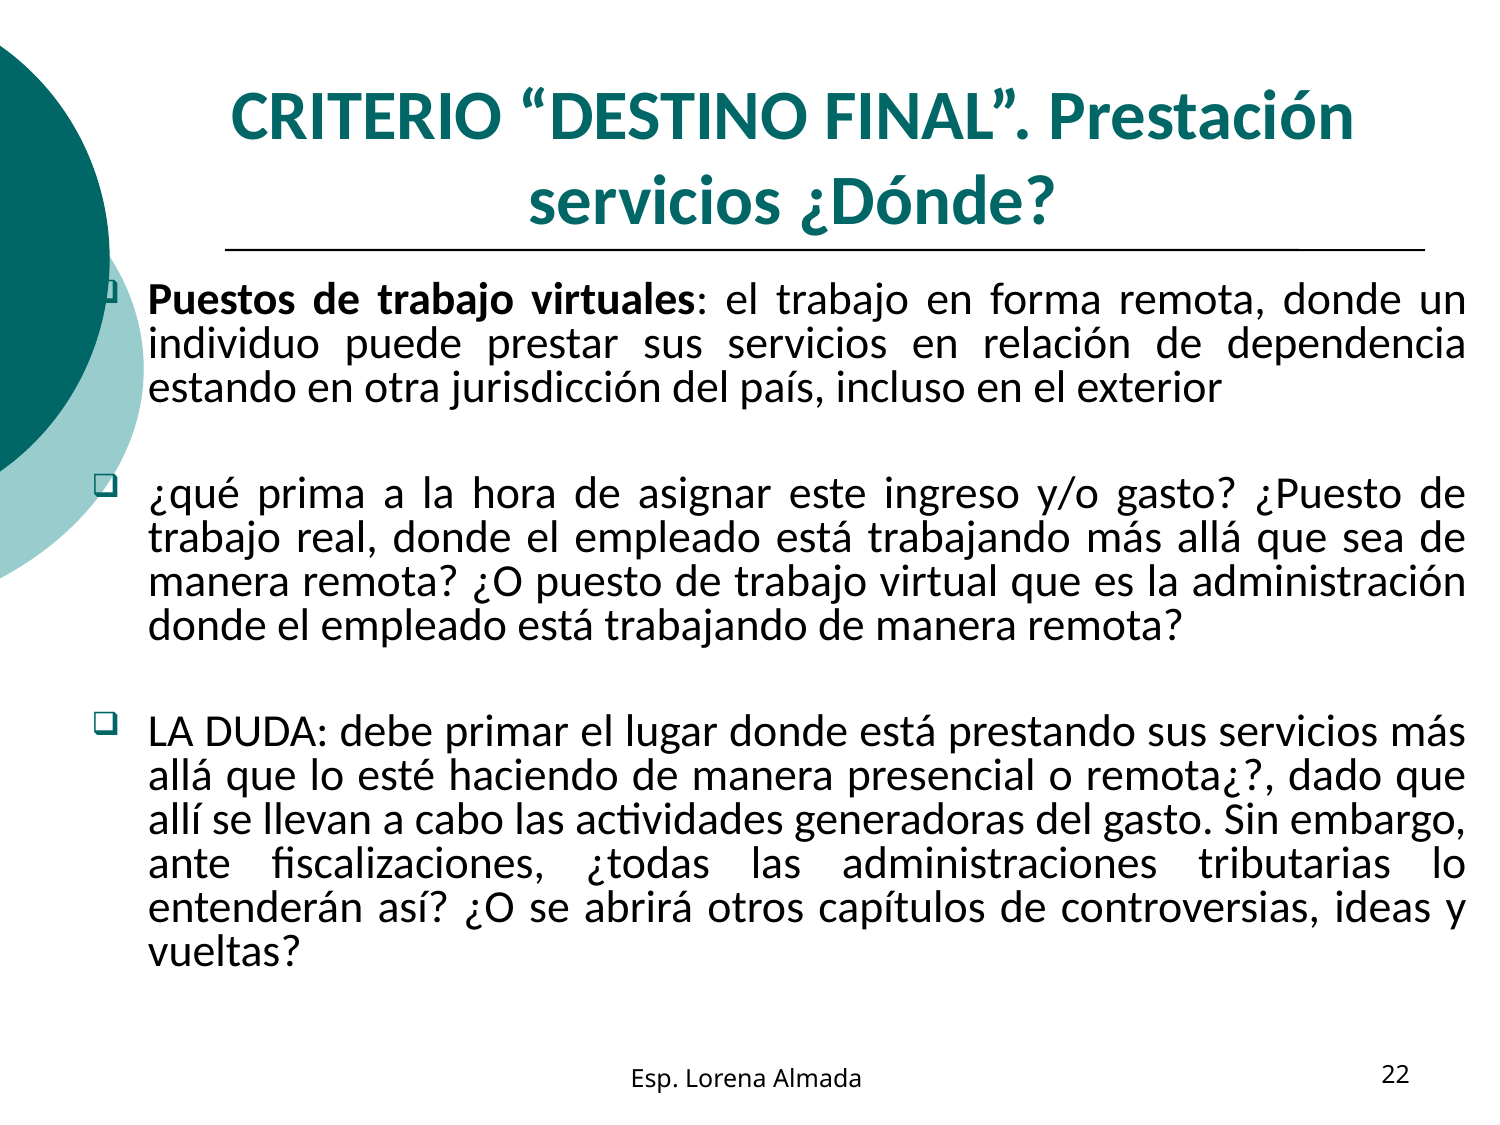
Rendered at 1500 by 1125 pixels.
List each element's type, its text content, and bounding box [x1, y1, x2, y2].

list Puestos de trabajo virtuales: el trabajo en forma remota, donde un individuo puede prestar sus servicios en relación de dependencia estando en otra jurisdicción del país, incluso en el exterior ¿qué prima a la hora de asignar este ingreso y/o gasto? ¿Puesto de trabajo real, donde el empleado está trabajando más allá que sea de manera remota? ¿O puesto de trabajo virtual que es la administración donde el empleado está trabajando de manera remota? LA DUDA: debe primar el lugar donde está prestando sus servicios más allá que lo esté haciendo de manera presencial o remota¿?, dado que allí se llevan a cabo las actividades generadoras del gasto. Sin embargo, ante fiscalizaciones, ¿todas las administraciones tributarias lo entenderán así? ¿O se abrirá otros capítulos de controversias, ideas y vueltas? [76, 208, 1483, 991]
slide_number 22 [1074, 1024, 1426, 1101]
footer Esp. Lorena Almada [512, 1024, 988, 1101]
title CRITERIO “DESTINO FINAL”. Prestación servicios ¿Dónde? [105, 58, 1482, 208]
